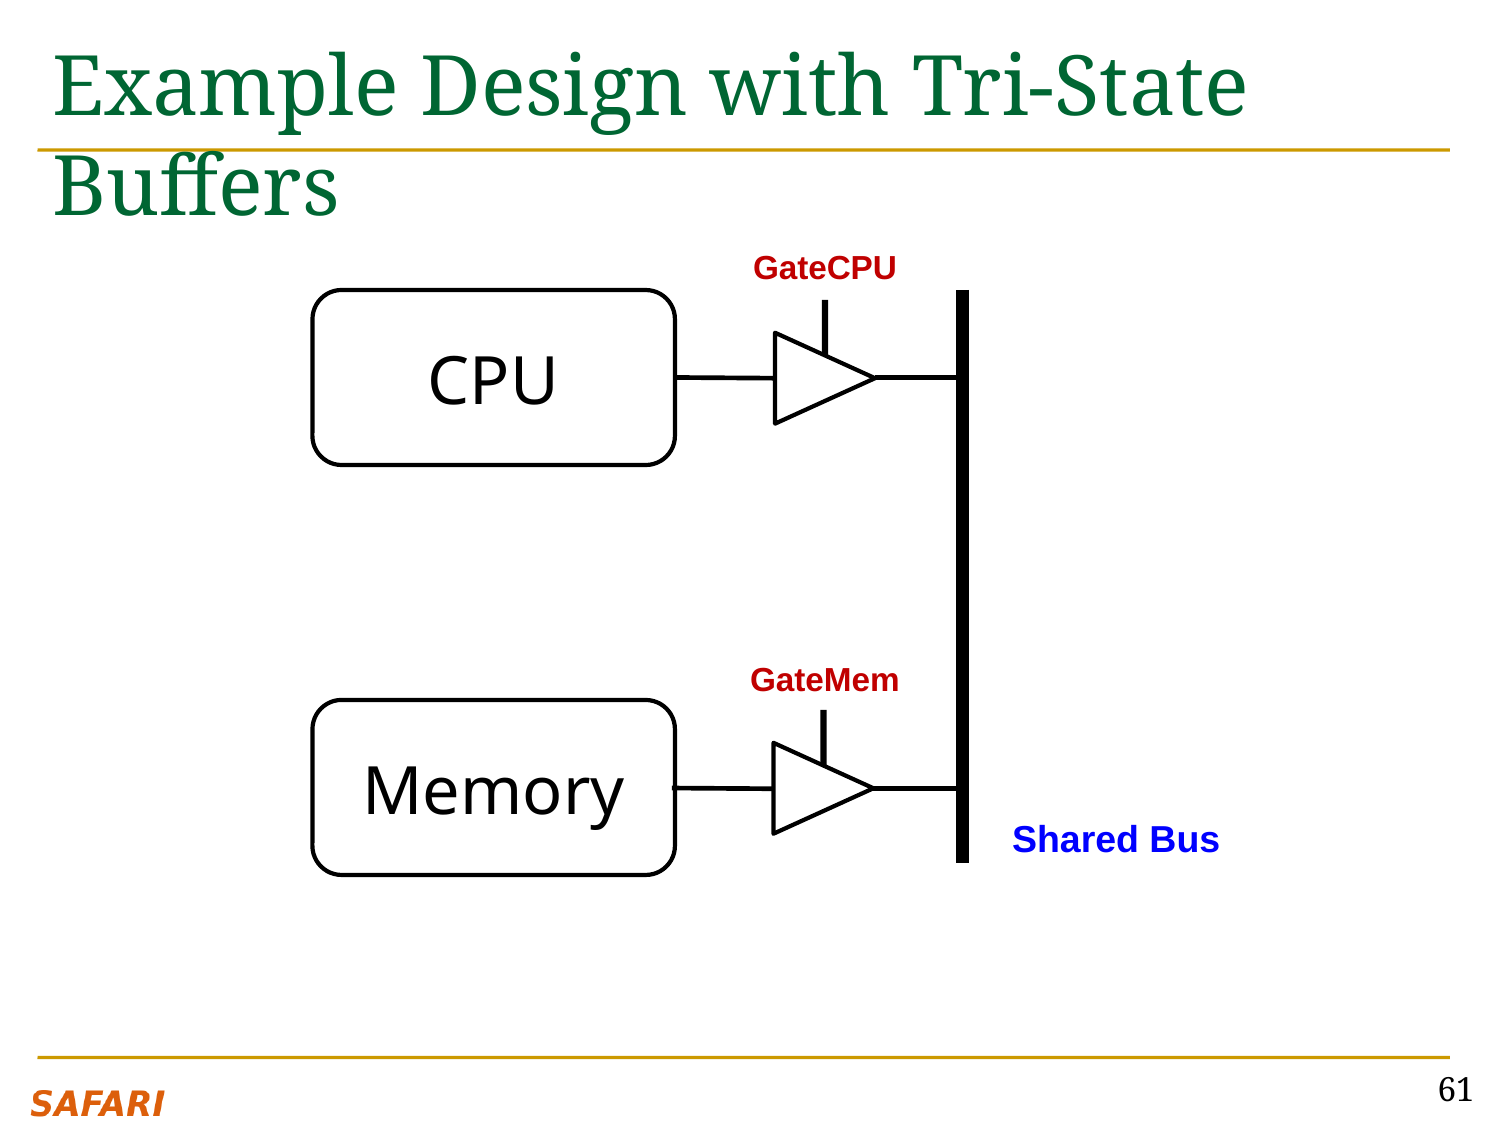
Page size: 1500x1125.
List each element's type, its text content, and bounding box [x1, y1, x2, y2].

slide_number 61 [1139, 1045, 1490, 1121]
text_box GateCPU [705, 239, 945, 294]
text_box Shared Bus [982, 807, 1250, 868]
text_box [773, 709, 874, 834]
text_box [774, 299, 876, 424]
text_box GateMem [705, 650, 945, 706]
picture [29, 1083, 169, 1124]
text_box CPU [310, 287, 678, 468]
title Example Design with Tri-State Buffers [37, 24, 1450, 170]
text_box Memory [310, 697, 678, 878]
